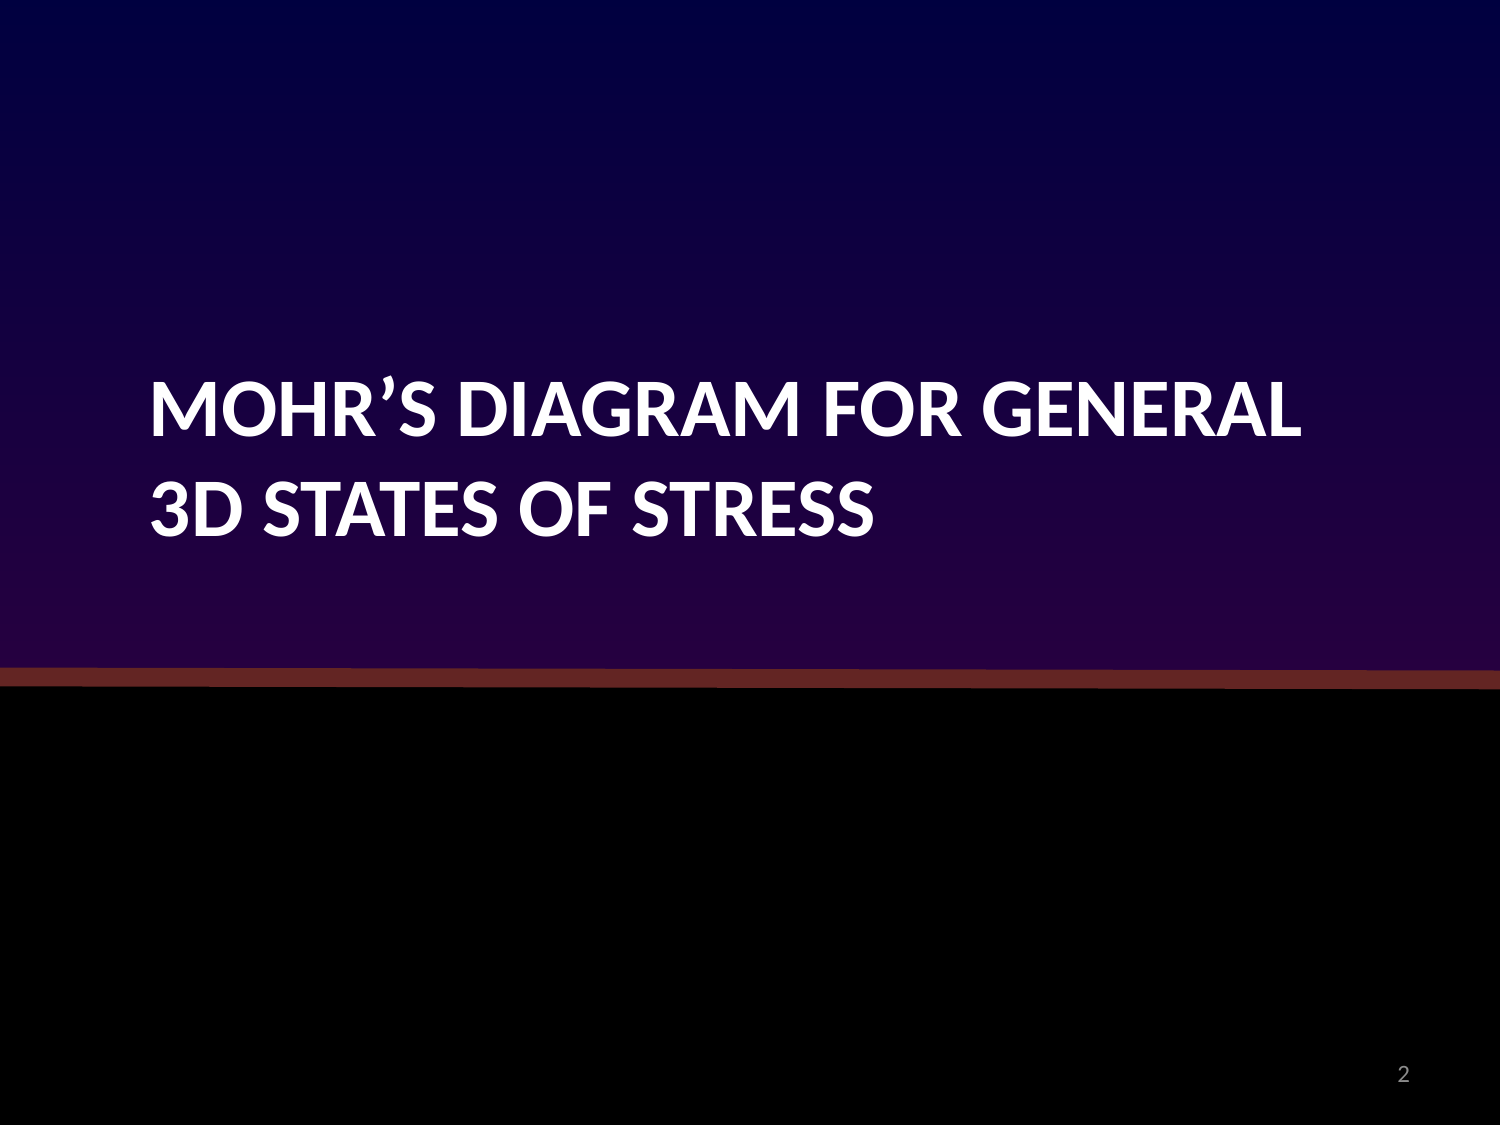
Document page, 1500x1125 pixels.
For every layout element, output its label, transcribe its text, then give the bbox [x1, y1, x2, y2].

slide_number 2 [1074, 1042, 1425, 1103]
title Mohr’s Diagram for general 3D states of stress [133, 345, 1409, 570]
